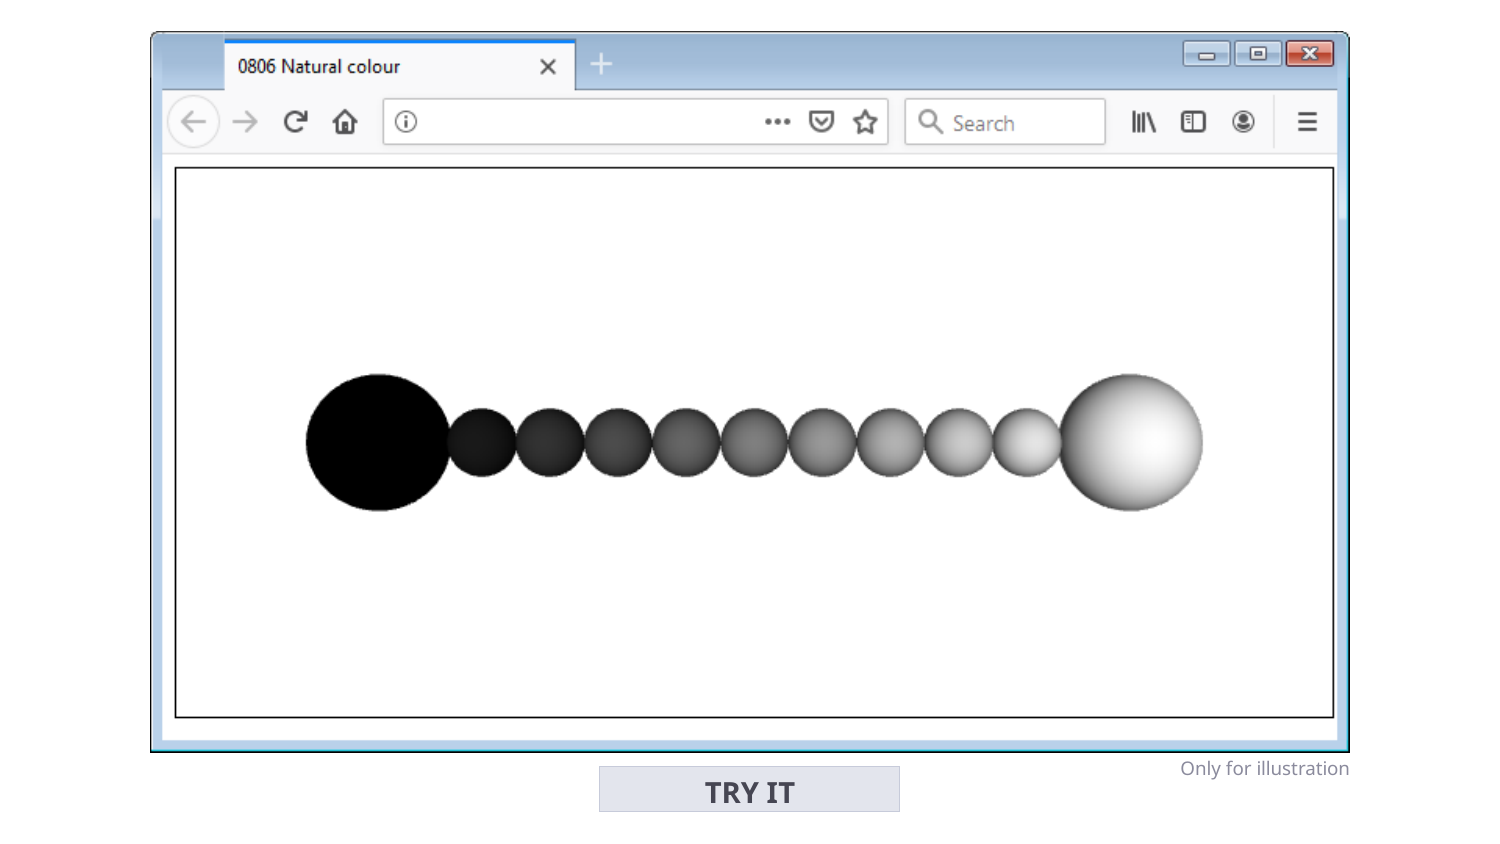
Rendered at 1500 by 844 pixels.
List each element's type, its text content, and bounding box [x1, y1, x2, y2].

text_box TRY IT [599, 766, 900, 812]
text_box Only for illustration [1048, 763, 1351, 844]
picture [149, 31, 1351, 753]
